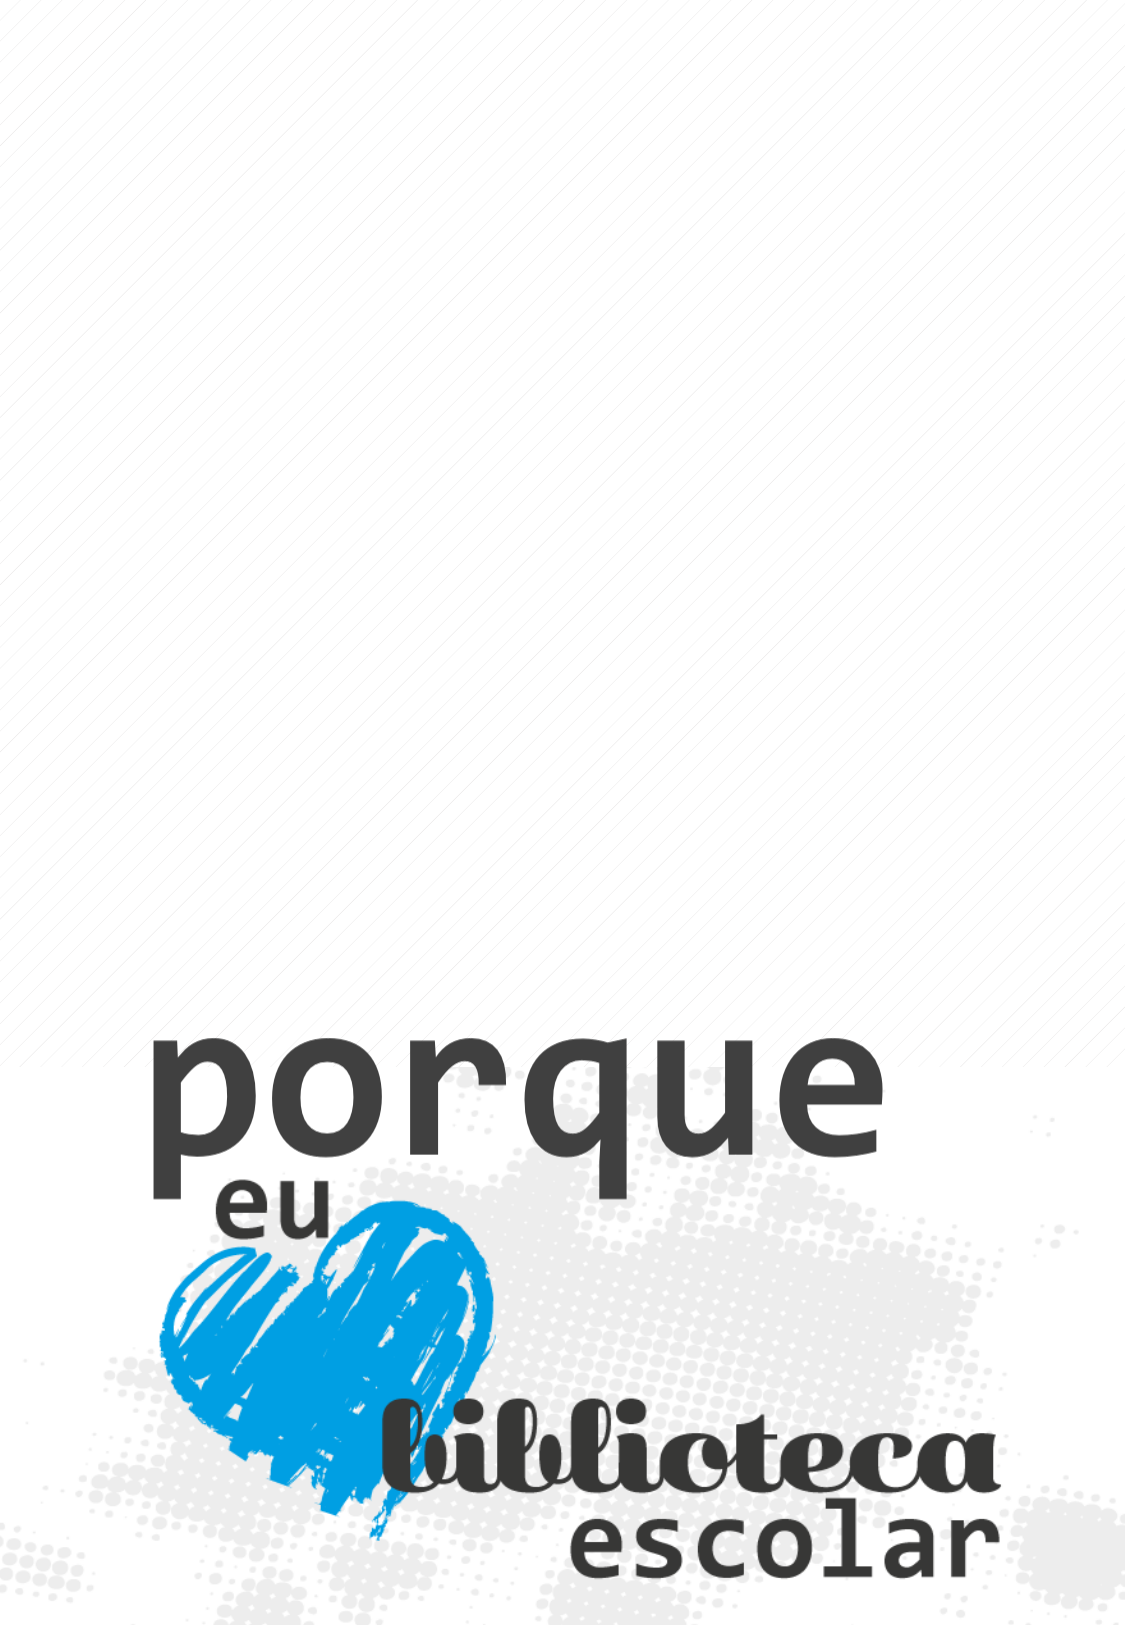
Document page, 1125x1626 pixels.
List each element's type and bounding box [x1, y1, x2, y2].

picture [0, 881, 1125, 1625]
